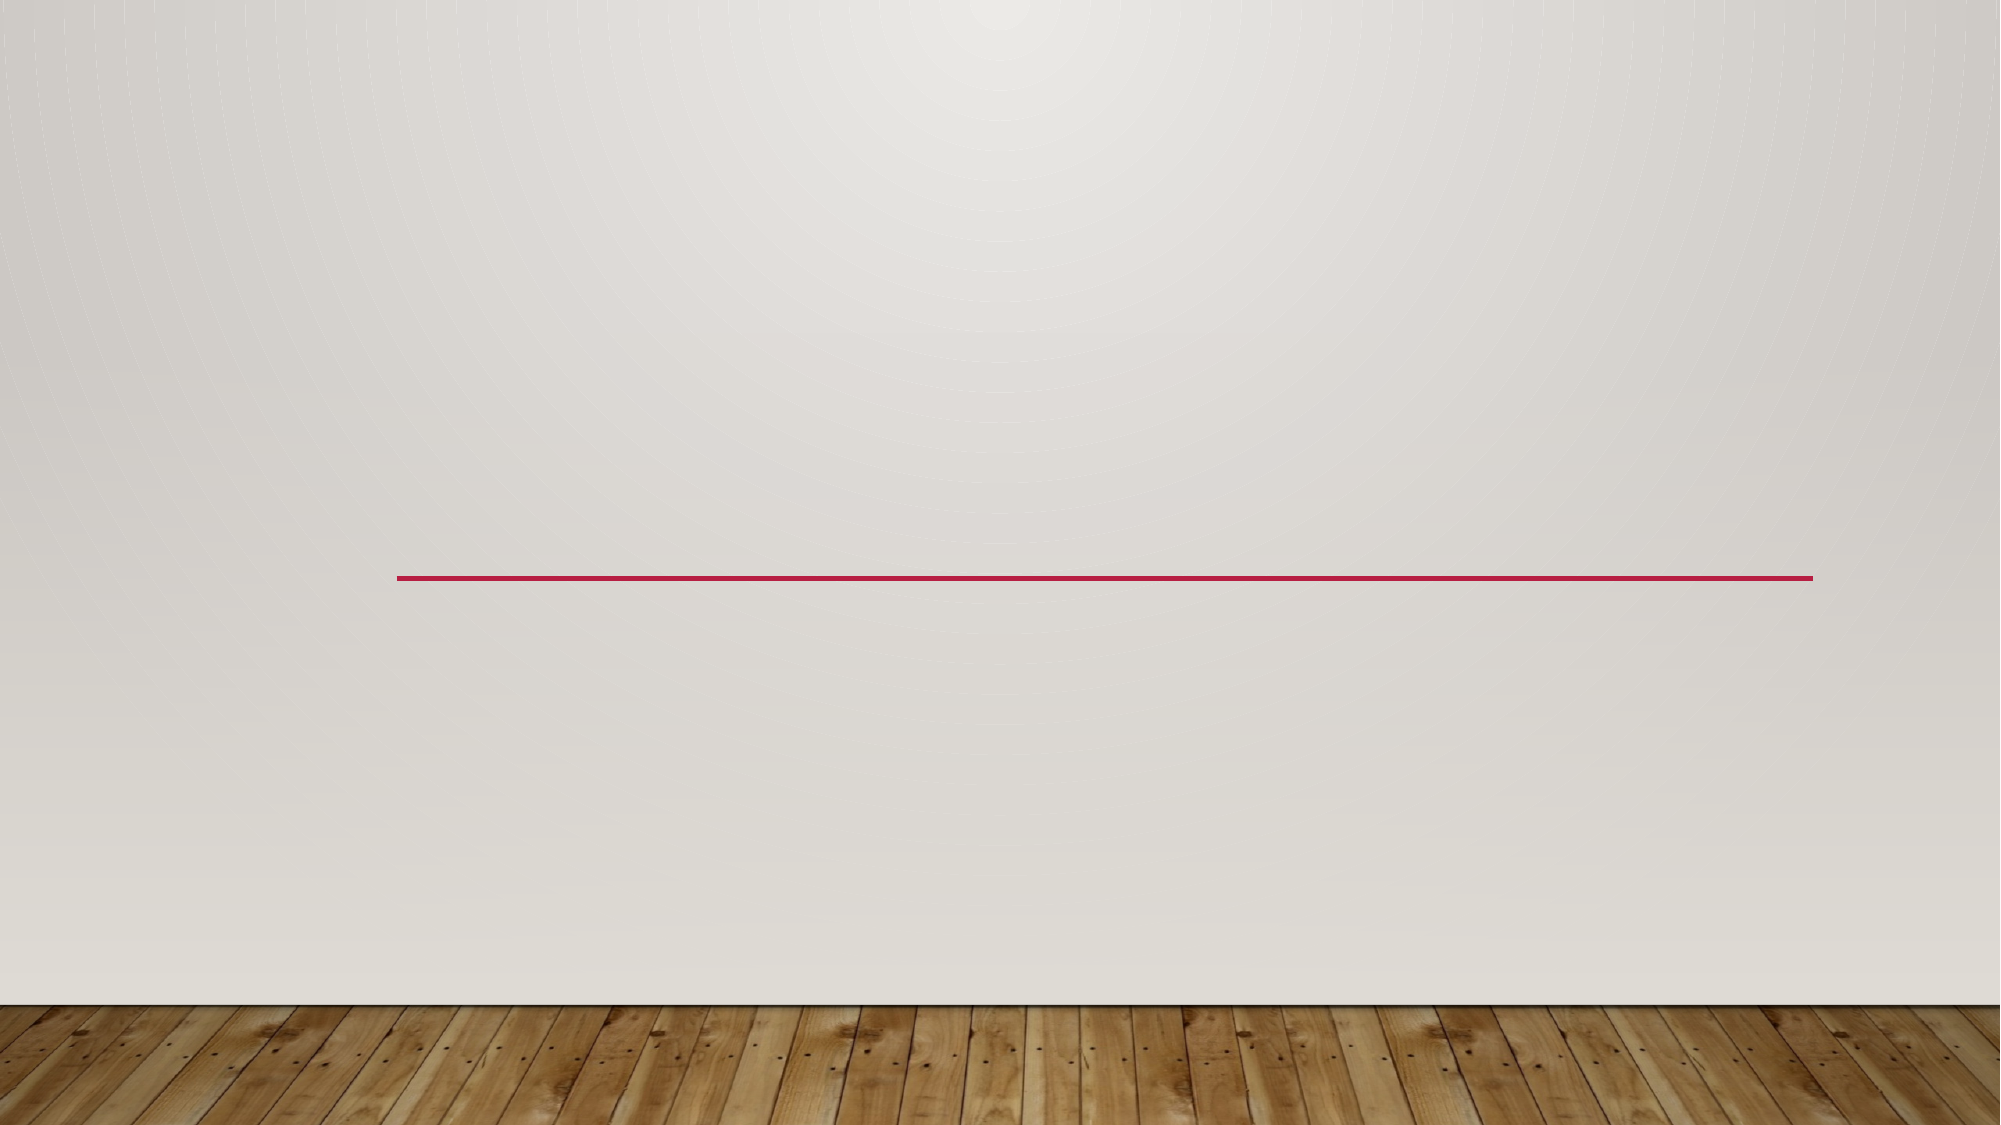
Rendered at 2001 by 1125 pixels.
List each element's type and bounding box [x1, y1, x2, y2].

picture [0, 1005, 2000, 1125]
